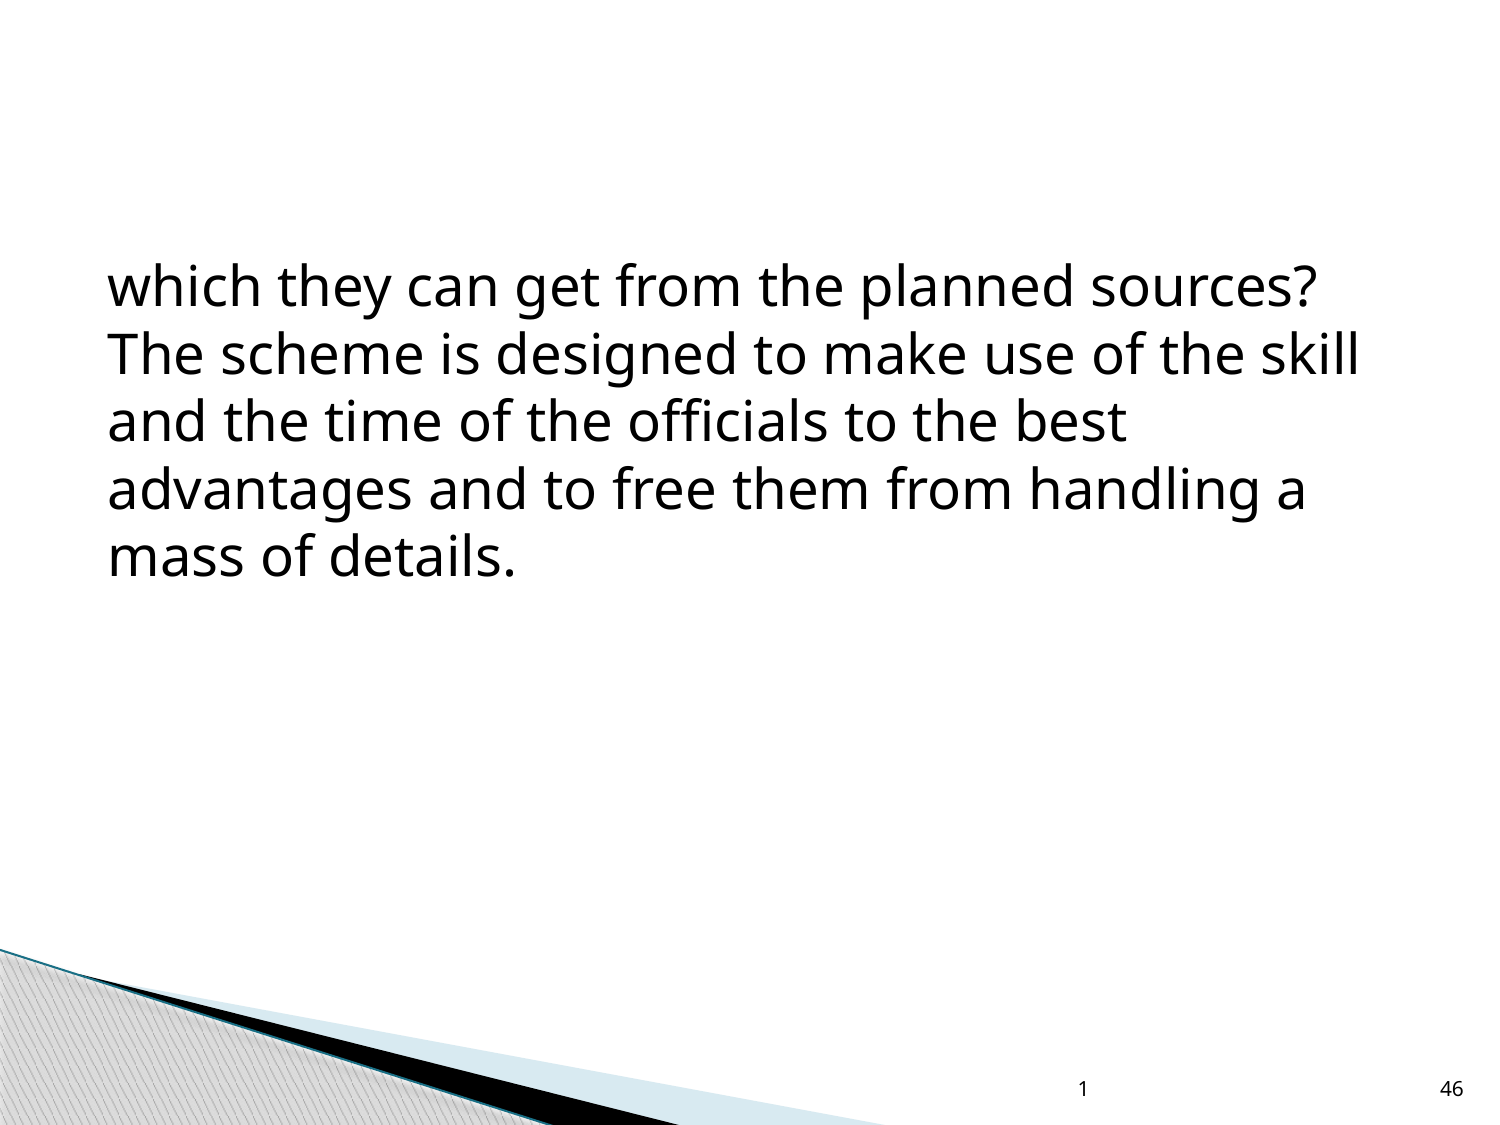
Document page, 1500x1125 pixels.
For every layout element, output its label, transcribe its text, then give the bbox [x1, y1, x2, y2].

list which they can get from the planned sources? The scheme is designed to make use of the skill and the time of the officials to the best advantages and to free them from handling a mass of details. [75, 243, 1425, 986]
slide_number 46 [1418, 1051, 1479, 1112]
footer 1 [718, 1051, 1105, 1112]
